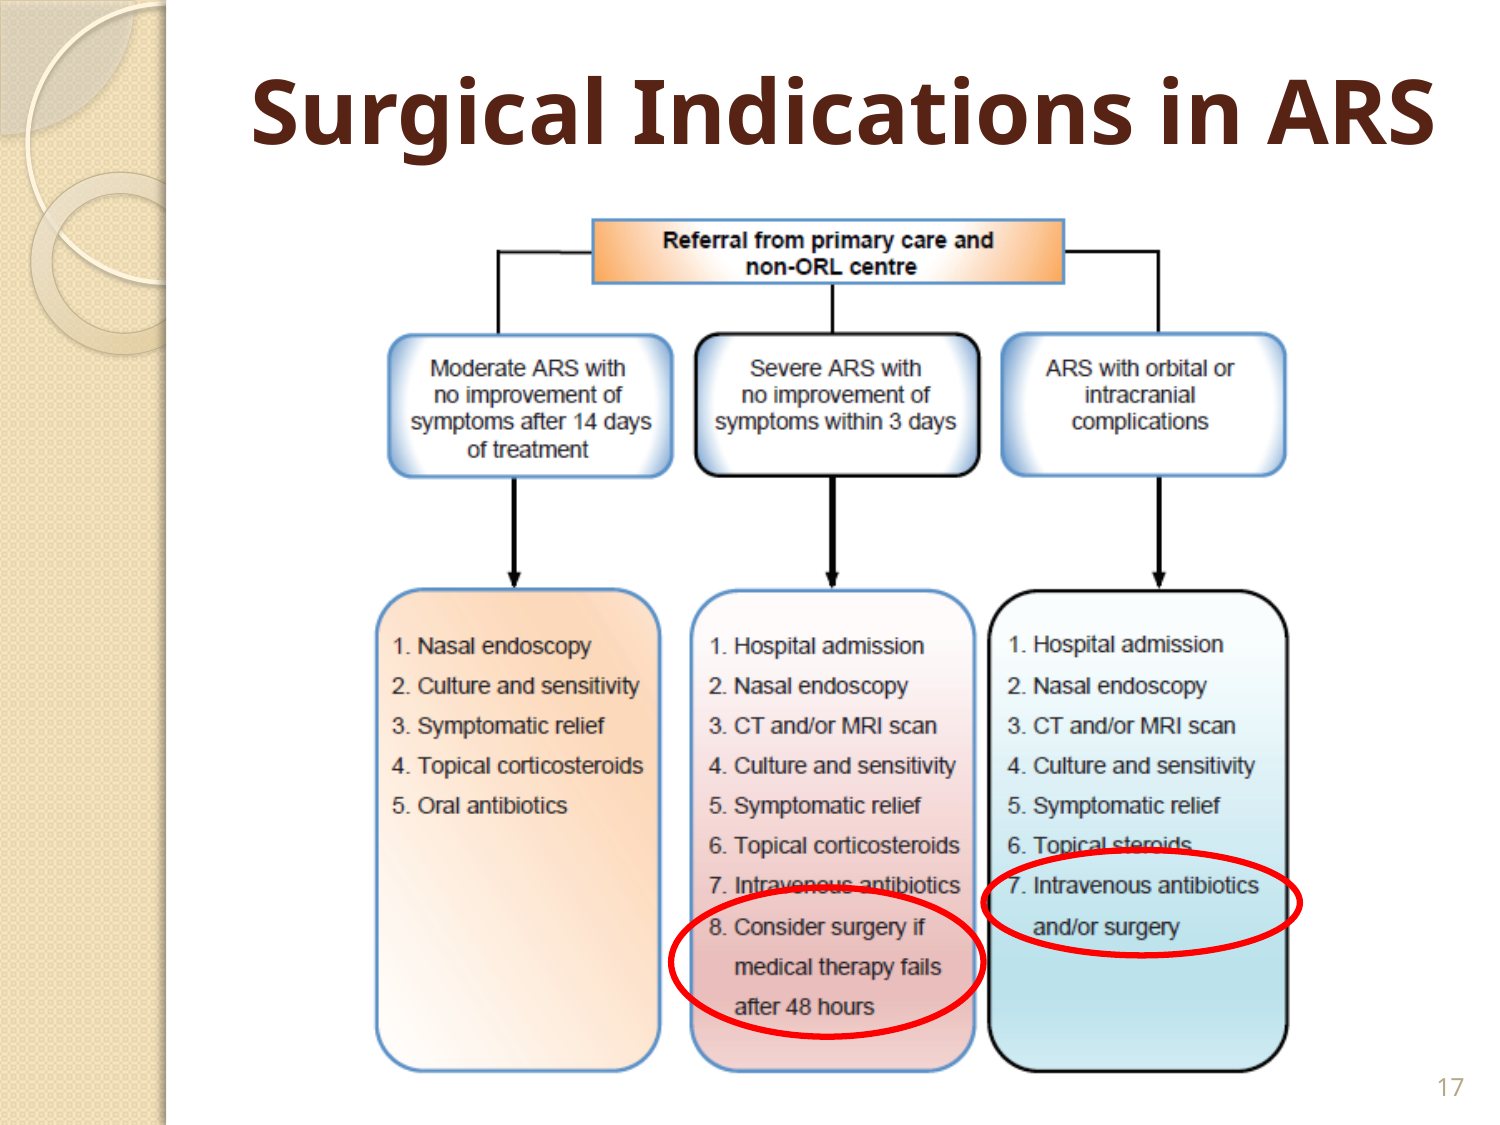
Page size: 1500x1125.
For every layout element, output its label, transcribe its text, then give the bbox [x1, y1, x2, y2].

title Surgical Indications in ARS [235, 37, 1466, 180]
slide_number 17 [1413, 1034, 1488, 1113]
picture [363, 187, 1301, 1101]
